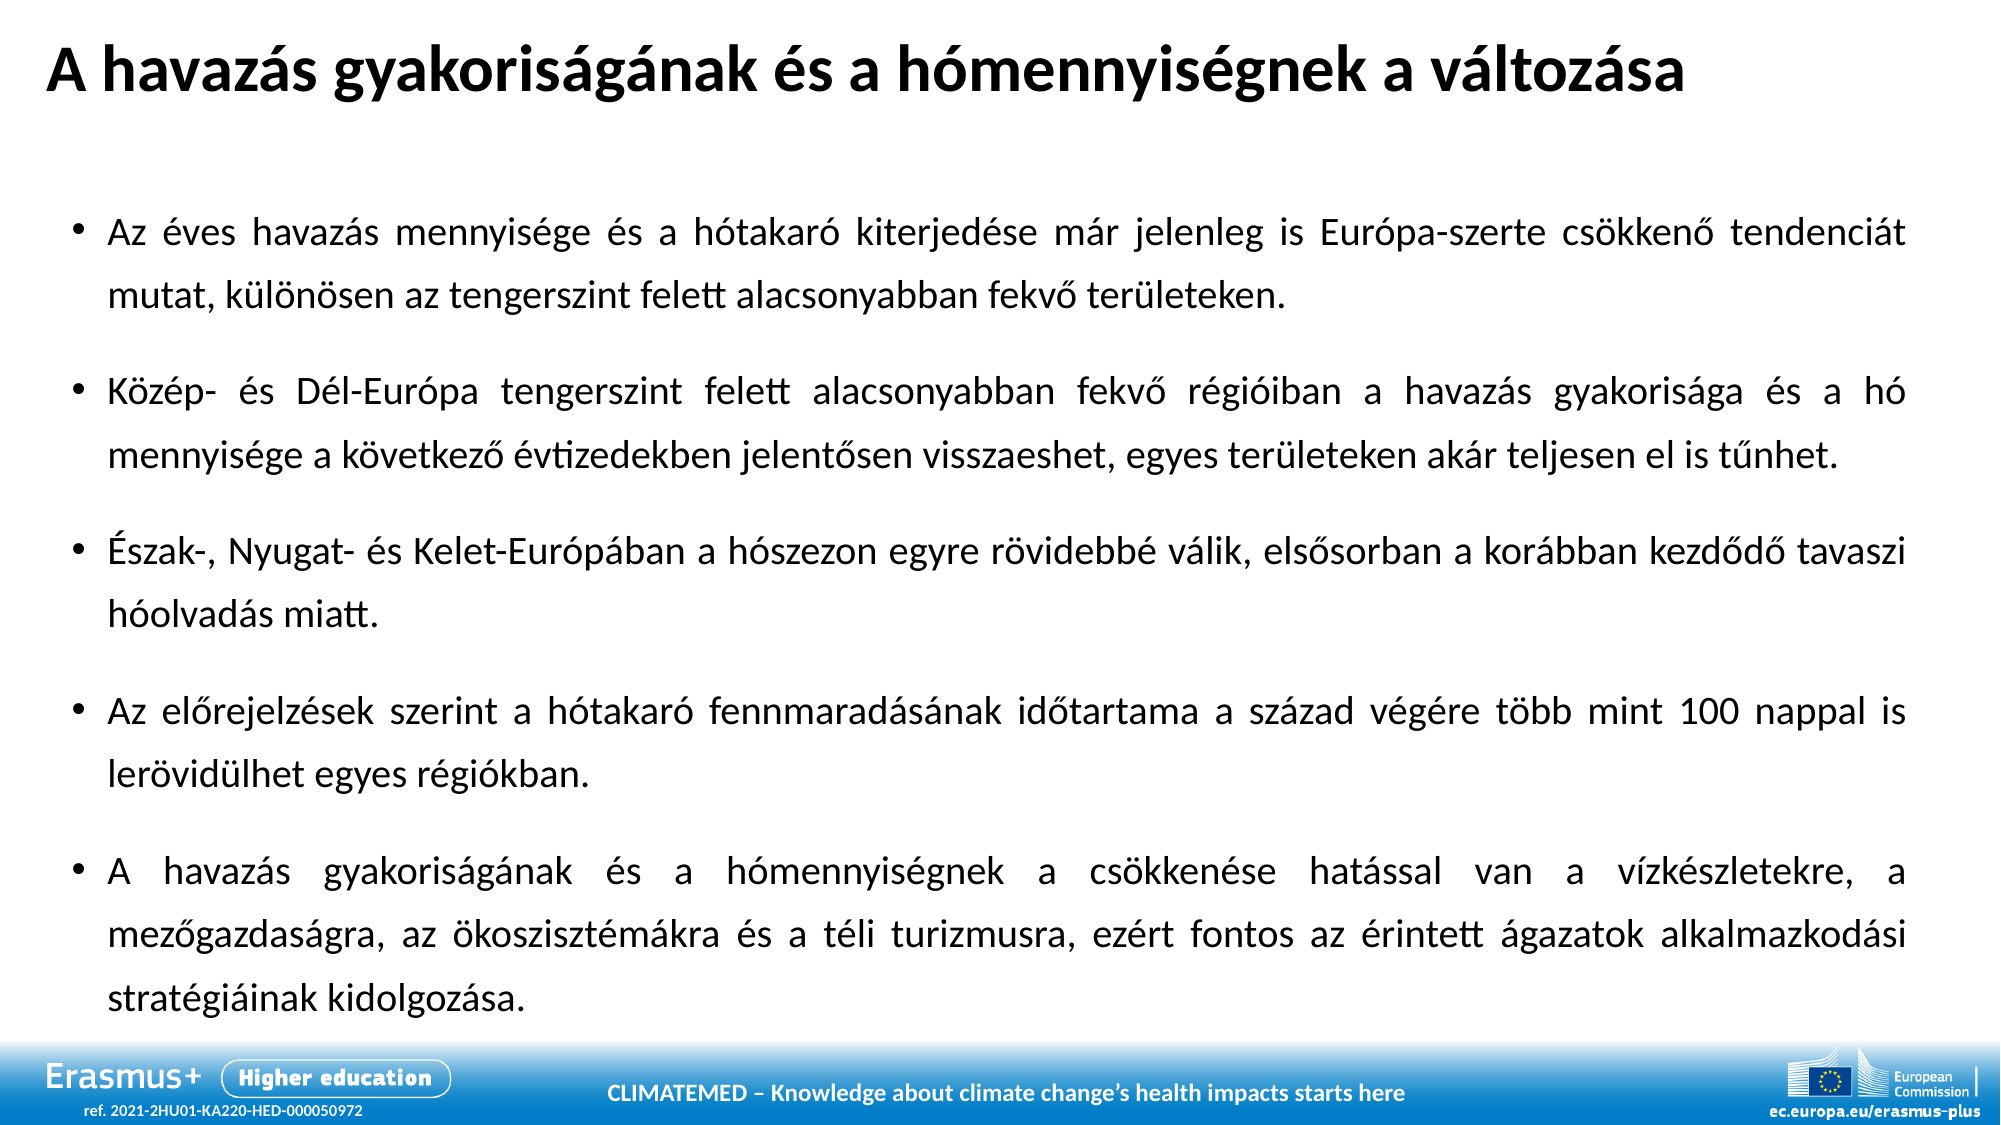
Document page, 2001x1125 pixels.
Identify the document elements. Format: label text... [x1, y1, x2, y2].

picture [0, 899, 2000, 1125]
title A havazás gyakoriságának és a hómennyiségnek a változása [31, 25, 1984, 116]
list Az éves havazás mennyisége és a hótakaró kiterjedése már jelenleg is Európa-szerte csökkenő tendenciát mutat, különösen az tengerszint felett alacsonyabban fekvő területeken. Közép- és Dél-Európa tengerszint felett alacsonyabban fekvő régióiban a havazás gyakorisága és a hó mennyisége a következő évtizedekben jelentősen visszaeshet, egyes területeken akár teljesen el is tűnhet. Észak-, Nyugat- és Kelet-Európában a hószezon egyre rövidebbé válik, elsősorban a korábban kezdődő tavaszi hóolvadás miatt. Az előrejelzések szerint a hótakaró fennmaradásának időtartama a század végére több mint 100 nappal is lerövidülhet egyes régiókban. A havazás gyakoriságának és a hómennyiségnek a csökkenése hatással van a vízkészletekre, a mezőgazdaságra, az ökoszisztémákra és a téli turizmusra, ezért fontos az érintett ágazatok alkalmazkodási stratégiáinak kidolgozása. [56, 182, 1925, 1035]
